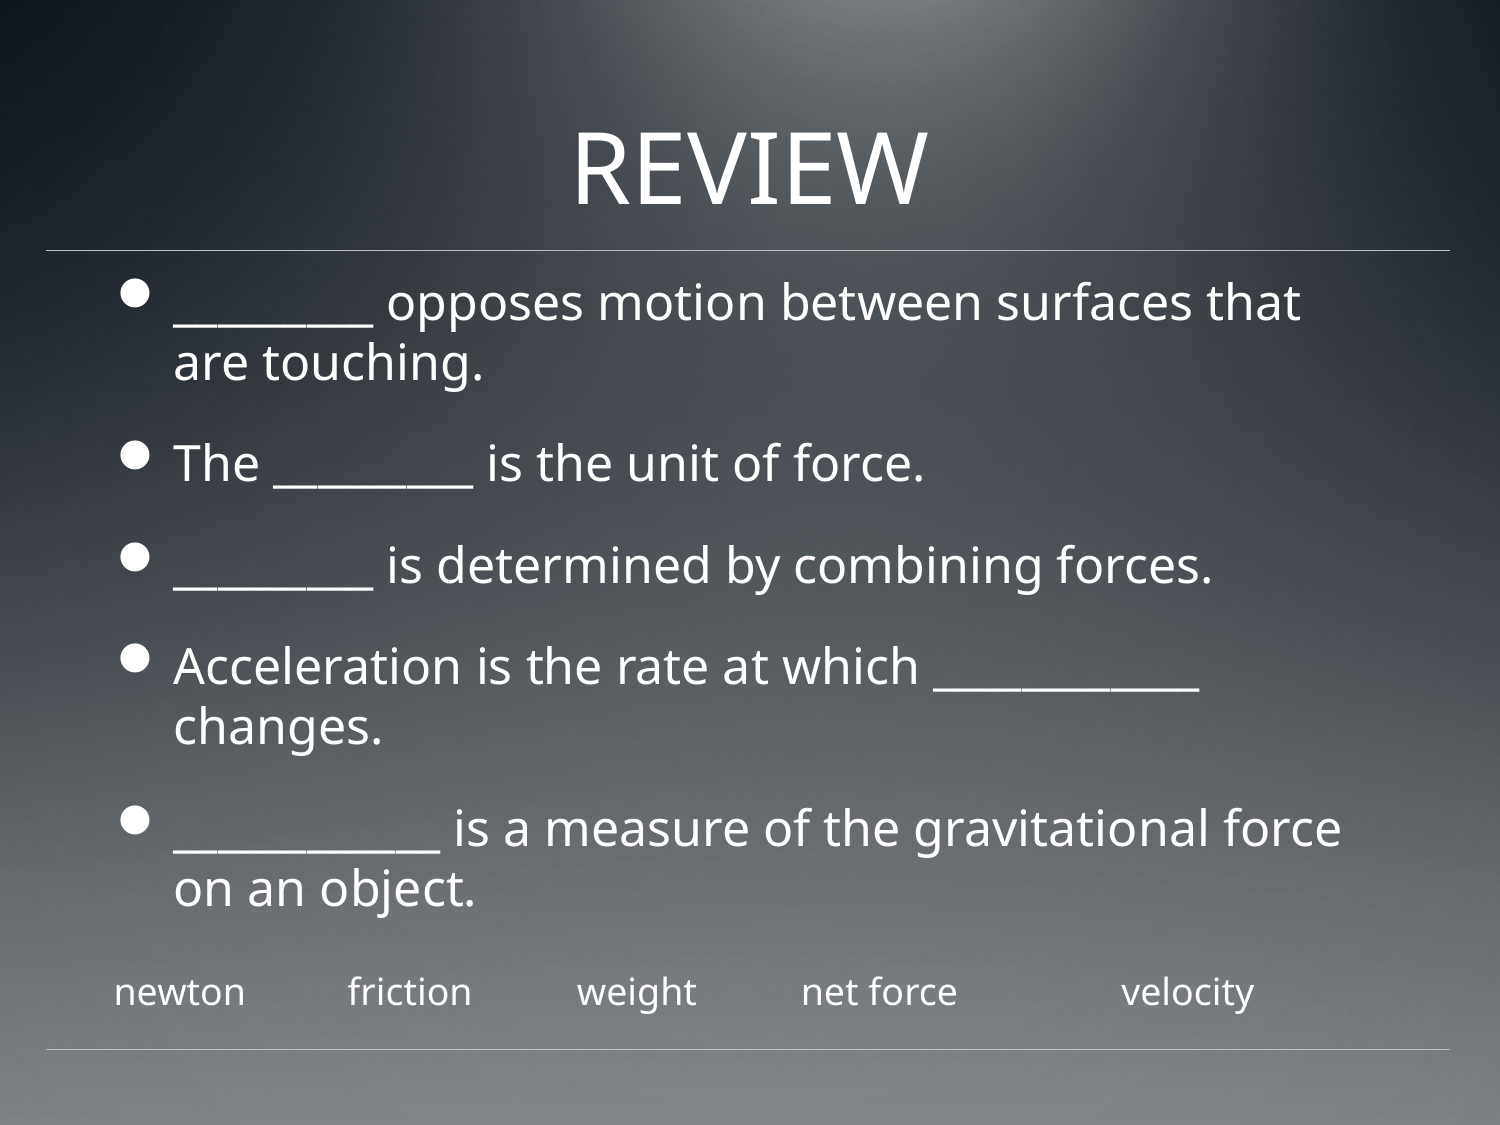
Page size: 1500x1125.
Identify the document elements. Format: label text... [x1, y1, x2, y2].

text_box friction [332, 960, 488, 1021]
text_box newton [98, 960, 261, 1021]
text_box weight [562, 960, 712, 1021]
text_box net force [786, 960, 974, 1021]
text_box velocity [1106, 960, 1270, 1021]
list _________ opposes motion between surfaces that are touching. The _________ is the unit of force. _________ is determined by combining forces. Acceleration is the rate at which ____________ changes. ____________ is a measure of the gravitational force on an object. [101, 262, 1394, 907]
title REVIEW [105, 17, 1394, 233]
